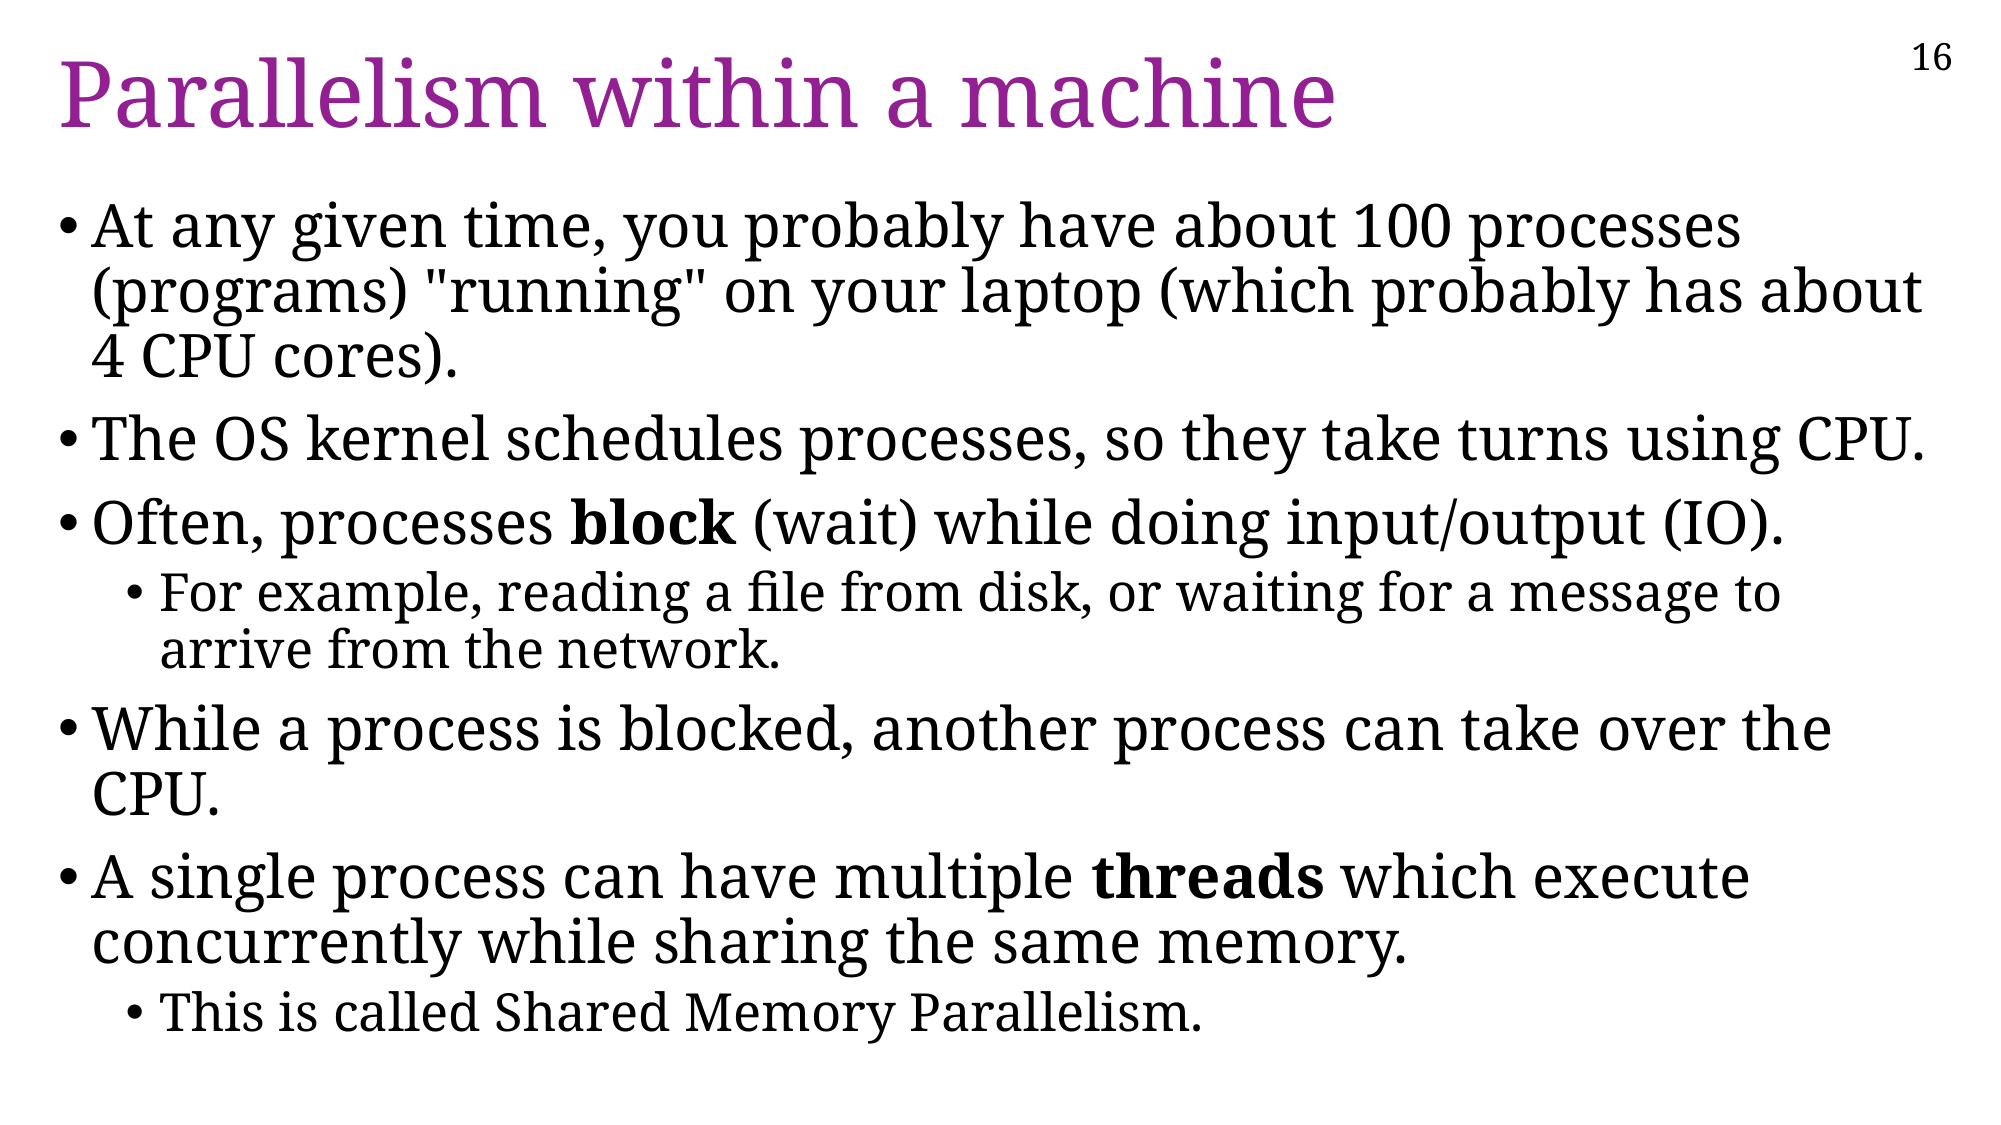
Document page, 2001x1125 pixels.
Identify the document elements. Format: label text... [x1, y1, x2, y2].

title Parallelism within a machine [43, 25, 1953, 171]
list At any given time, you probably have about 100 processes (programs) "running" on your laptop (which probably has about 4 CPU cores). The OS kernel schedules processes, so they take turns using CPU. Often, processes block (wait) while doing input/output (IO). For example, reading a file from disk, or waiting for a message to arrive from the network. While a process is blocked, another process can take over the CPU. A single process can have multiple threads which execute concurrently while sharing the same memory. This is called Shared Memory Parallelism. [43, 188, 1953, 1106]
